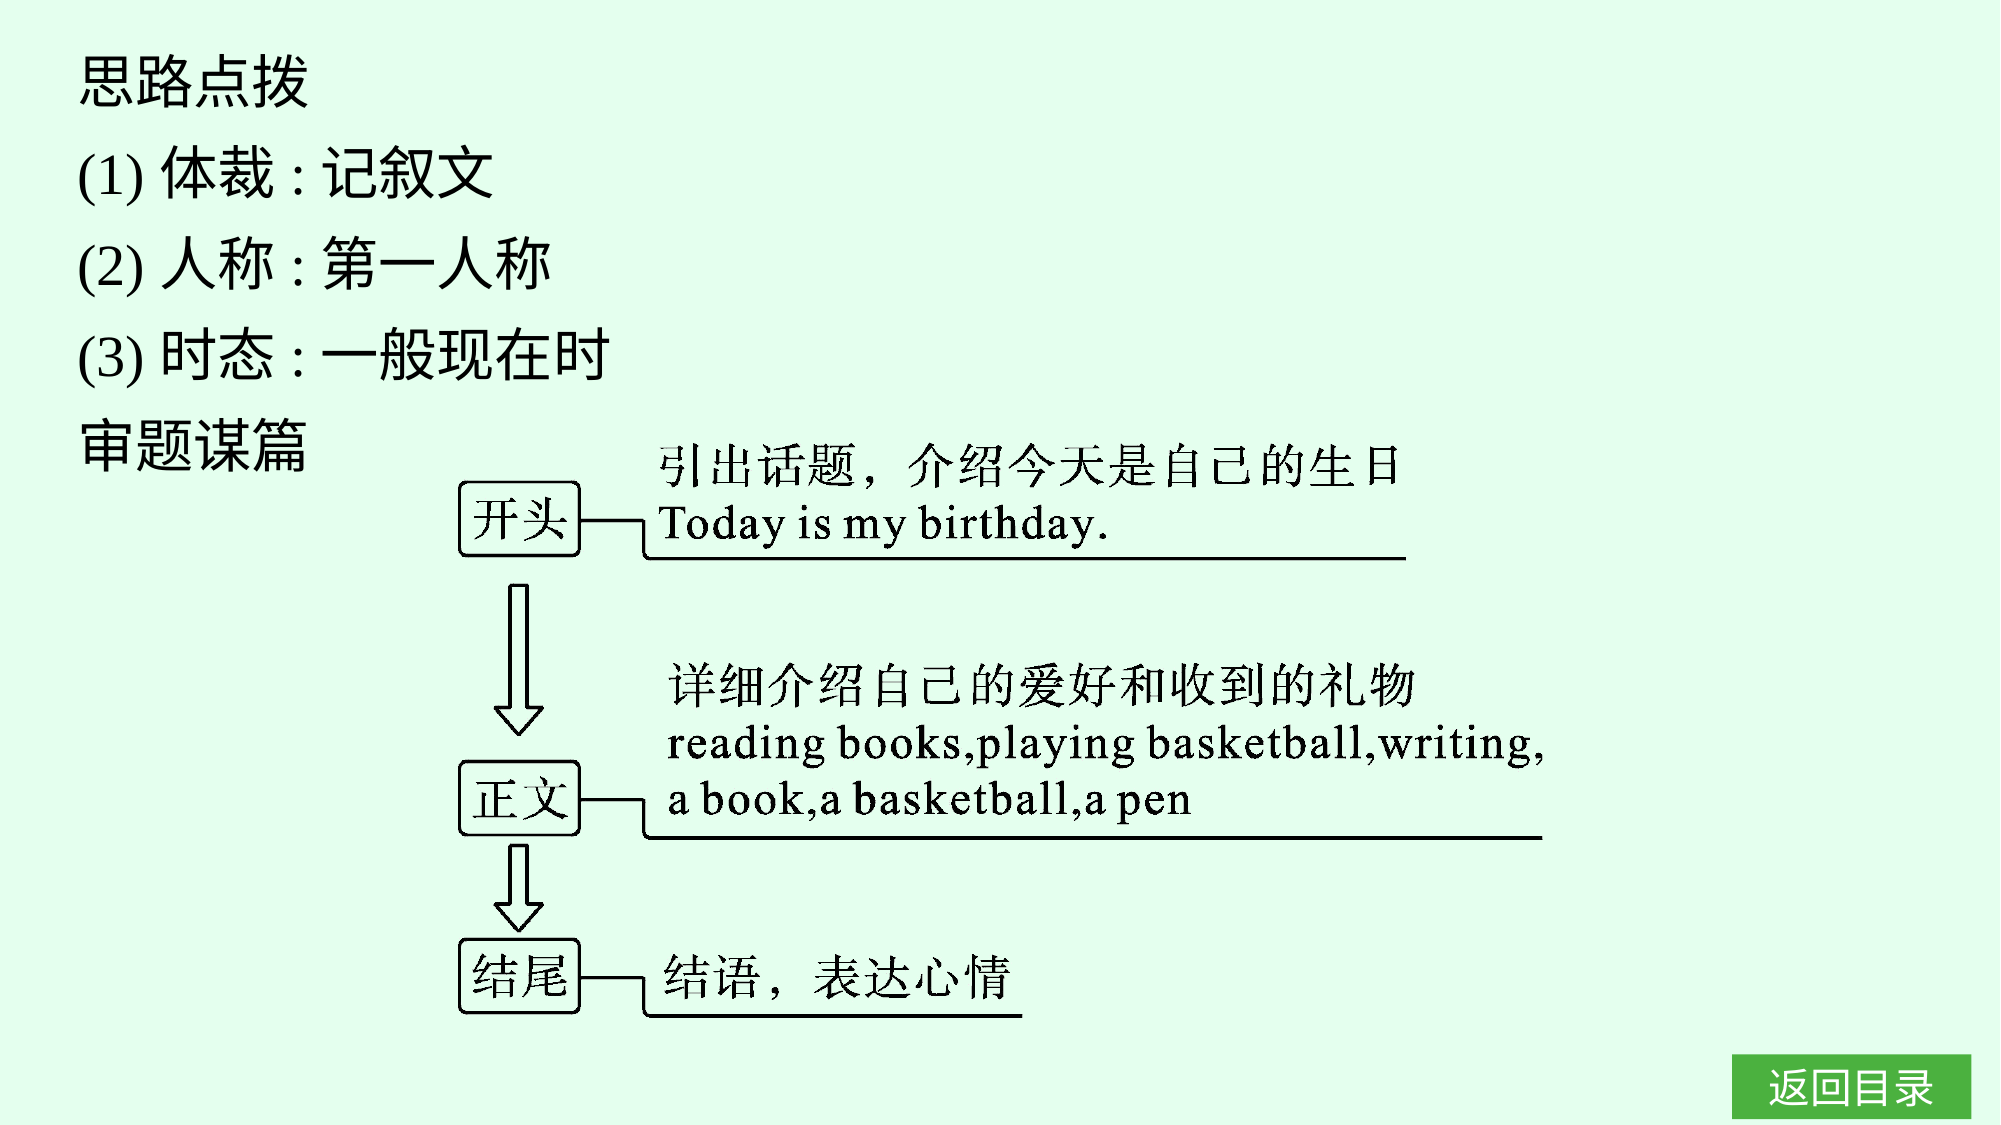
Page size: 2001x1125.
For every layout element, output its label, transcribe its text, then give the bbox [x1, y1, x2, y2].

text_box 思路点拨 (1)体裁:记叙文 (2)人称:第一人称 (3)时态:一般现在时 审题谋篇 [62, 16, 1938, 487]
picture [453, 442, 1546, 1020]
